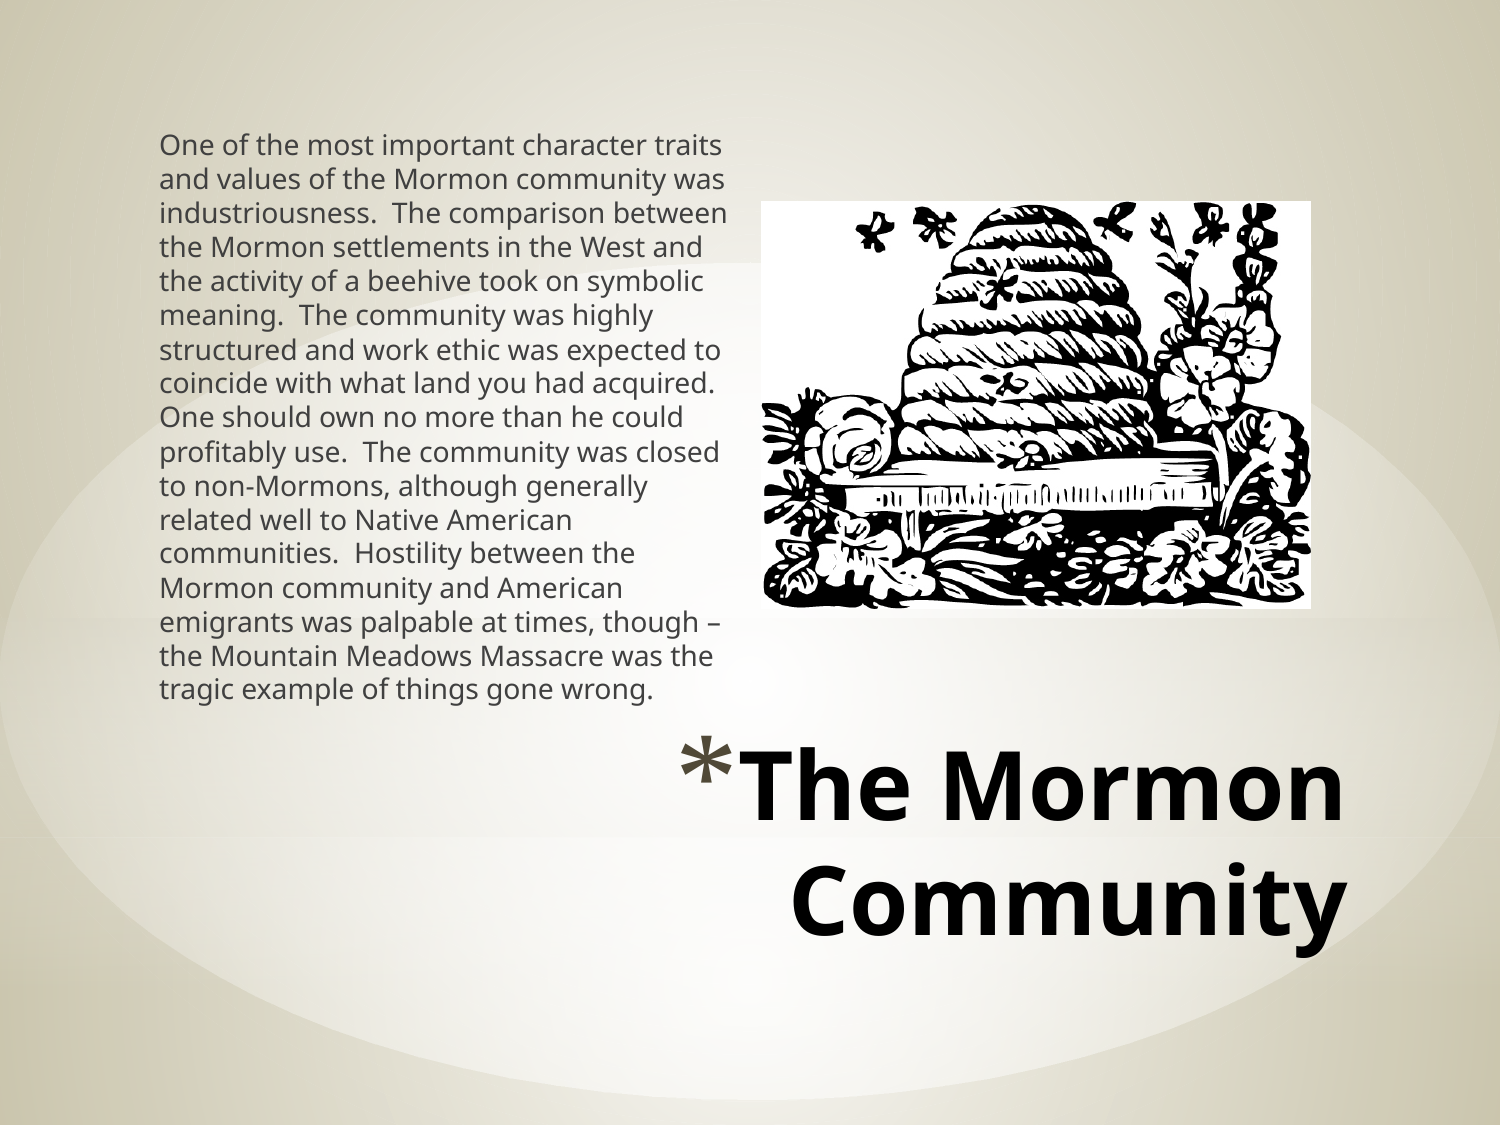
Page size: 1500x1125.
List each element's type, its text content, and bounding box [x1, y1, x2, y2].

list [761, 201, 1312, 609]
list One of the most important character traits and values of the Mormon community was industriousness. The comparison between the Mormon settlements in the West and the activity of a beehive took on symbolic meaning. The community was highly structured and work ethic was expected to coincide with what land you had acquired. One should own no more than he could profitably use. The community was closed to non-Mormons, although generally related well to Native American communities. Hostility between the Mormon community and American emigrants was palpable at times, though –the Mountain Meadows Massacre was the tragic example of things gone wrong. [137, 120, 750, 725]
title The Mormon Community [87, 717, 1363, 905]
